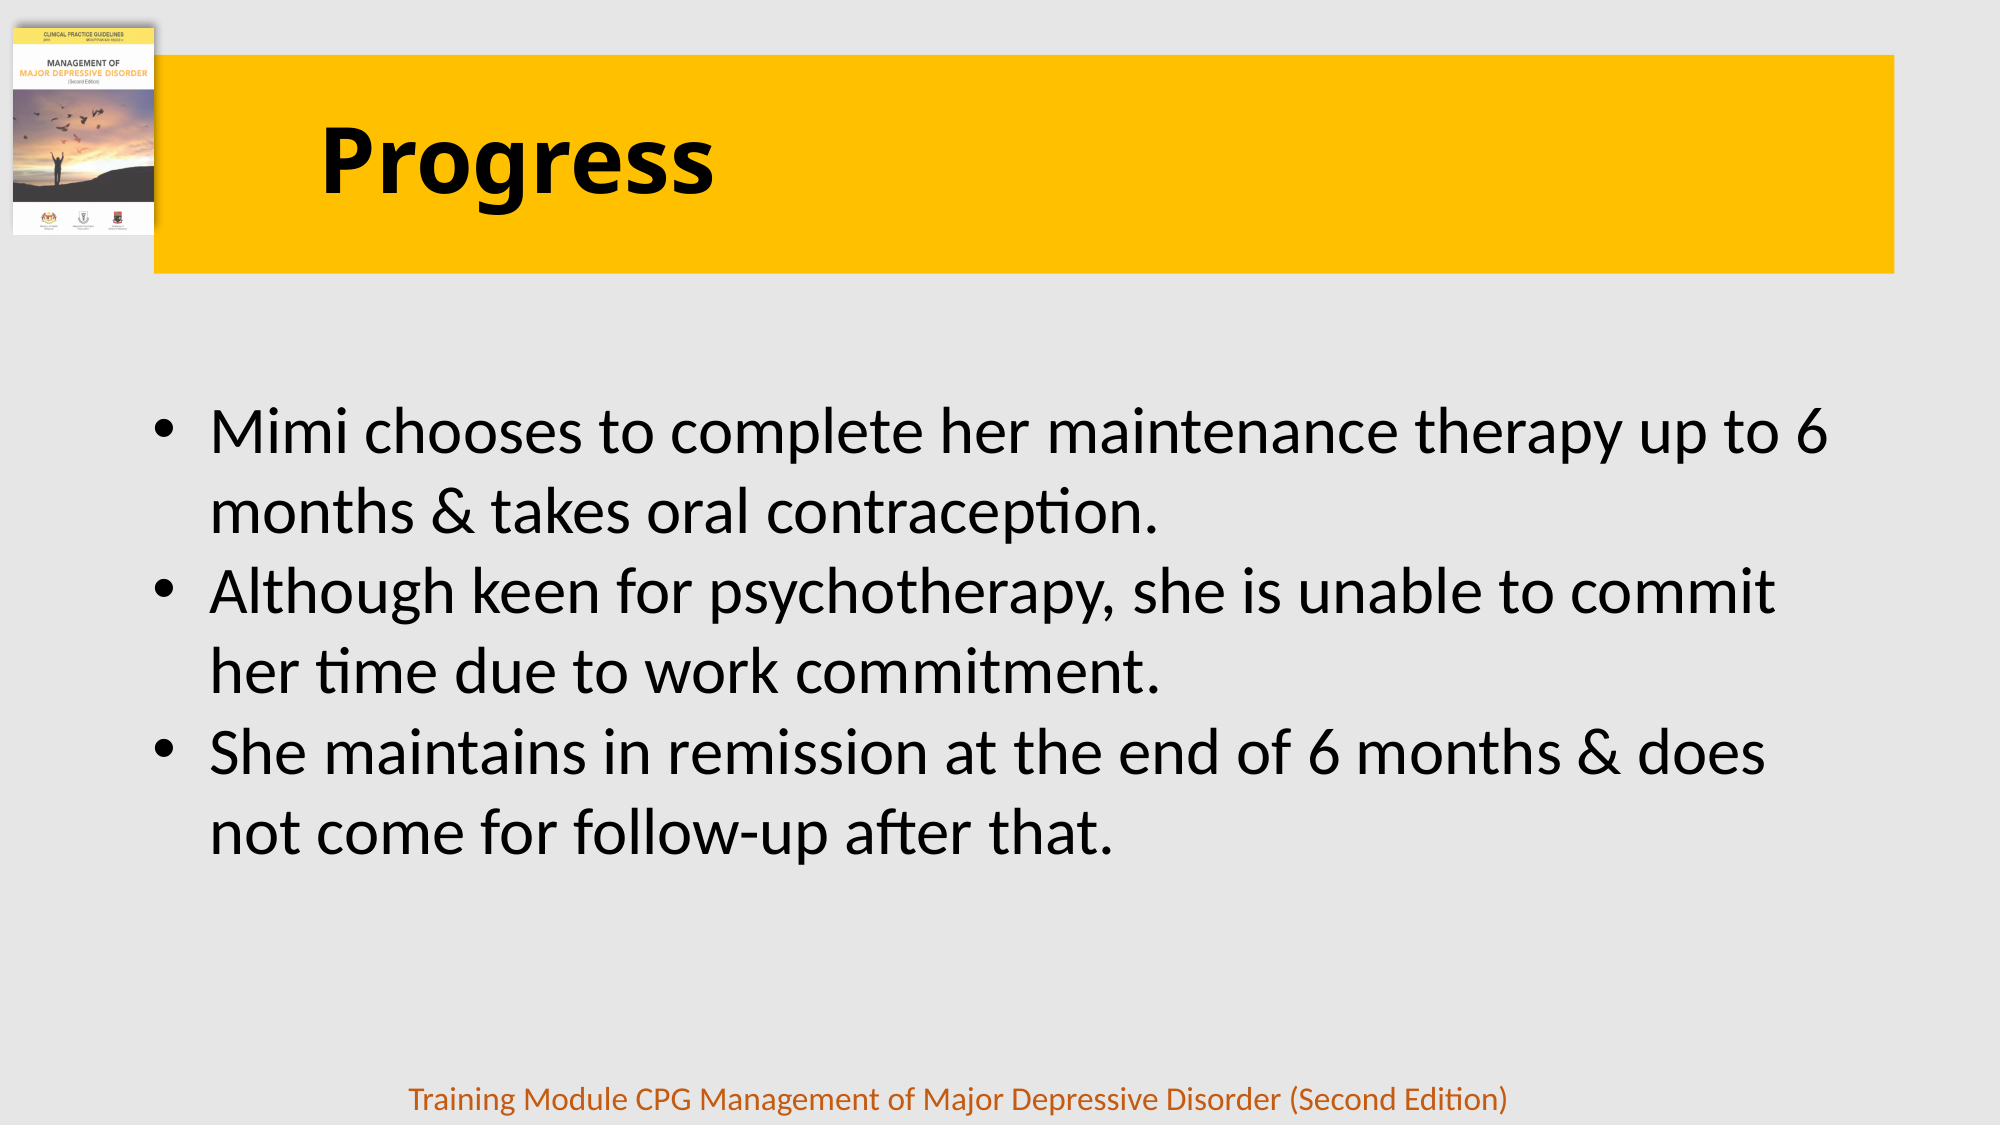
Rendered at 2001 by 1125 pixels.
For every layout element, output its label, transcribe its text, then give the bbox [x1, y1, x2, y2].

list Mimi chooses to complete her maintenance therapy up to 6 months & takes oral contraception. Although keen for psychotherapy, she is unable to commit her time due to work commitment. She maintains in remission at the end of 6 months & does not come for follow-up after that. [137, 299, 1863, 1014]
text_box Training Module CPG Management of Major Depressive Disorder (Second Edition) [393, 1069, 1775, 1125]
picture [13, 28, 154, 235]
title Progress [153, 54, 1895, 274]
